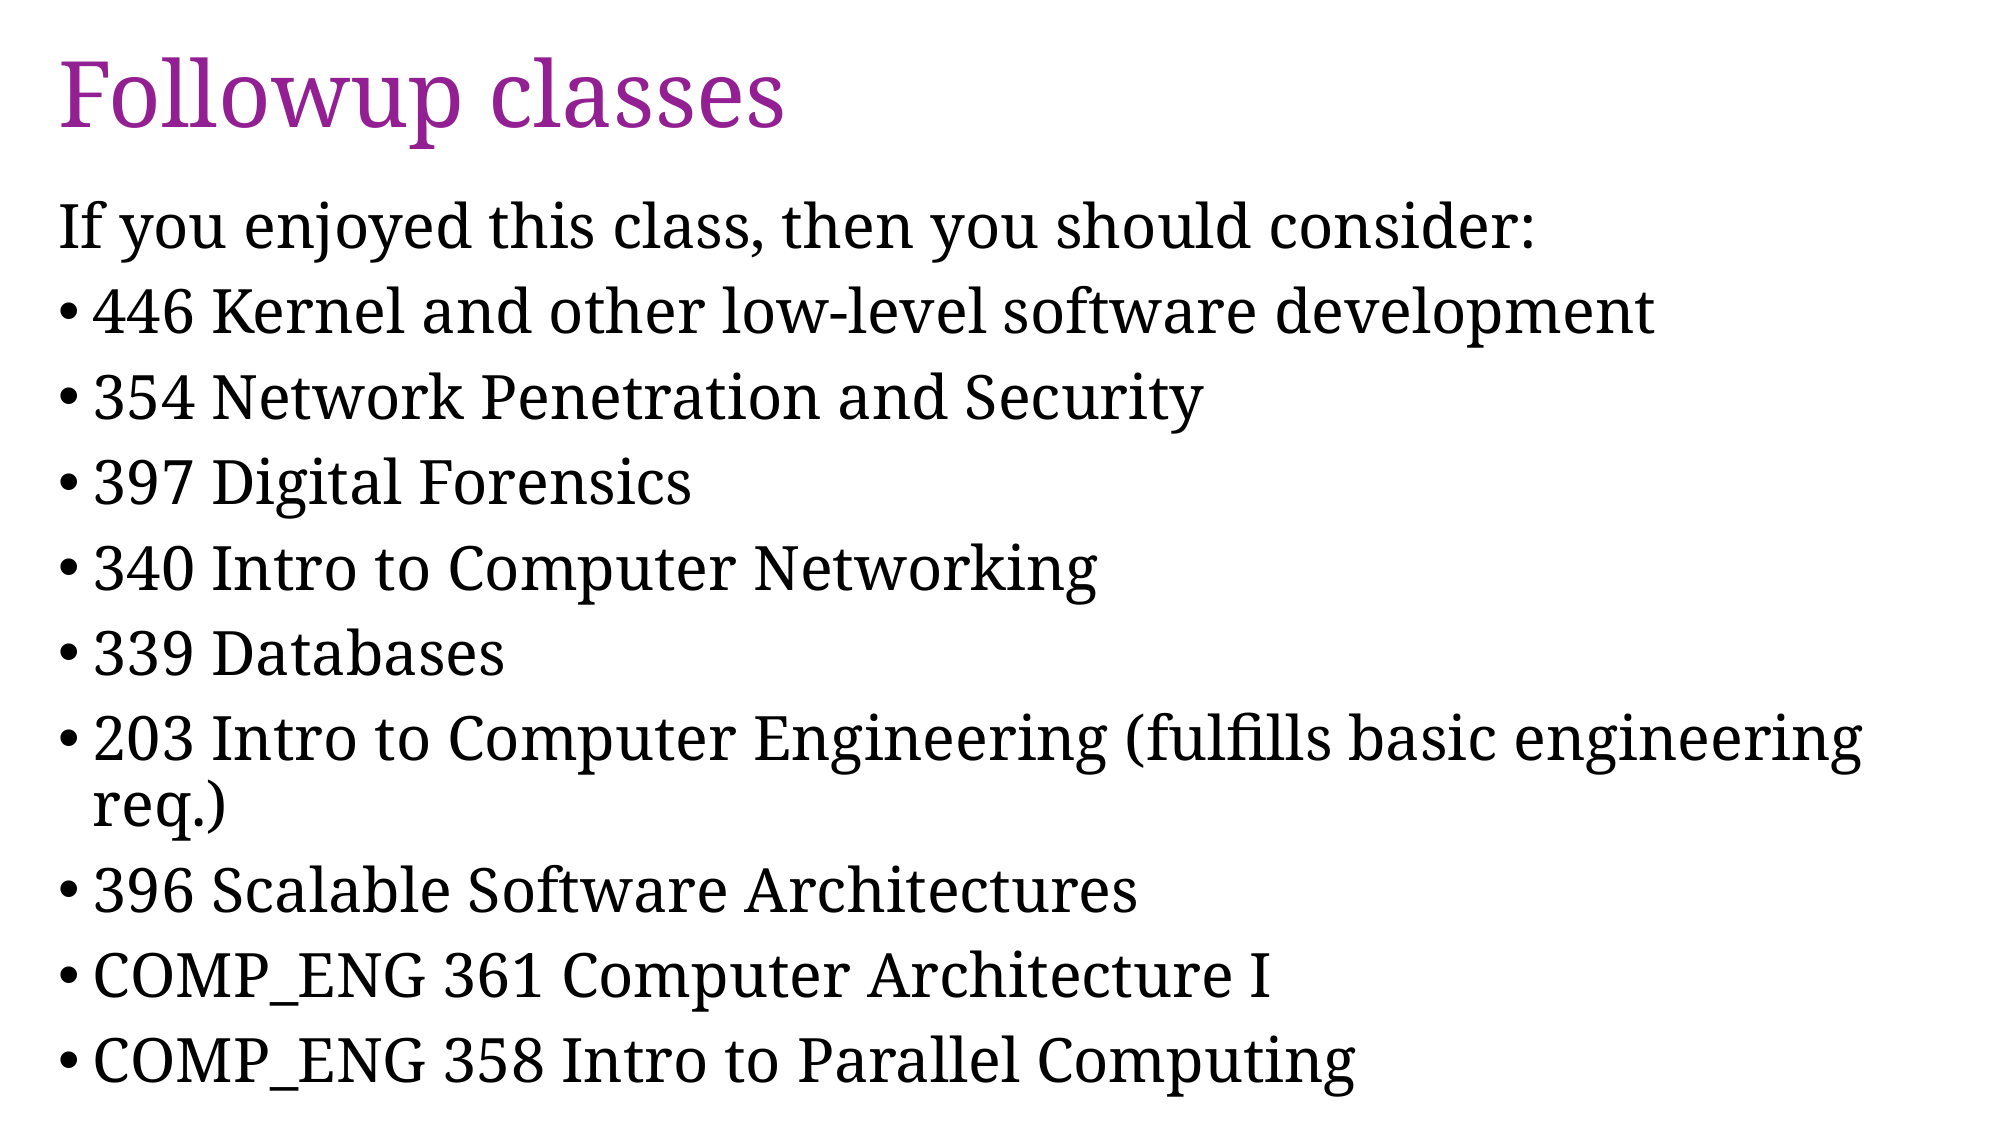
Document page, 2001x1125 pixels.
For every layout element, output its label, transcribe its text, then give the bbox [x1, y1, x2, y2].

title Followup classes [43, 25, 1953, 171]
list If you enjoyed this class, then you should consider: 446 Kernel and other low-level software development 354 Network Penetration and Security 397 Digital Forensics 340 Intro to Computer Networking 339 Databases 203 Intro to Computer Engineering (fulfills basic engineering req.) 396 Scalable Software Architectures COMP_ENG 361 Computer Architecture I COMP_ENG 358 Intro to Parallel Computing [43, 188, 1953, 1106]
